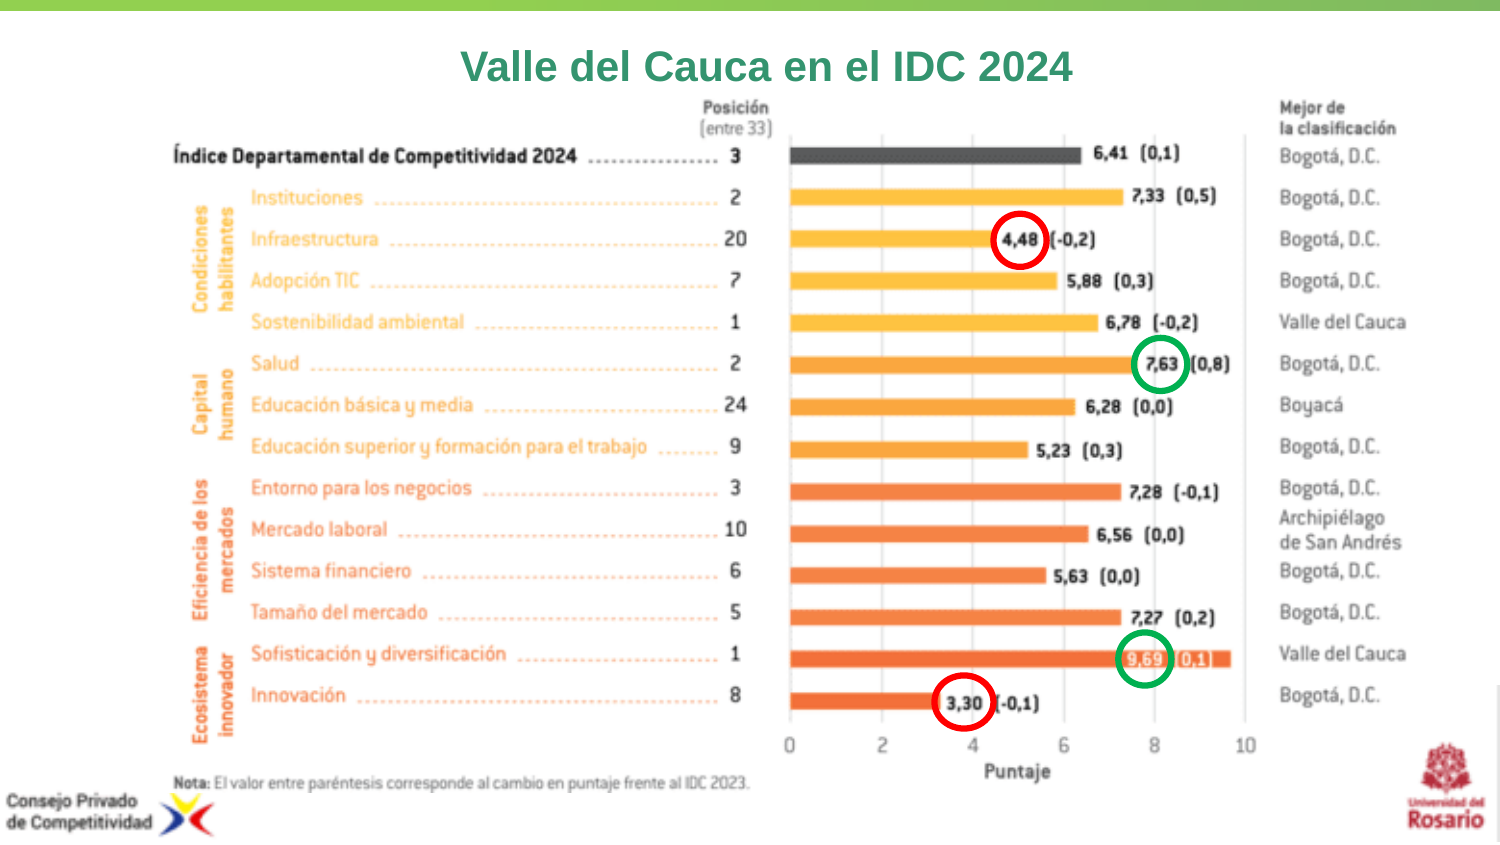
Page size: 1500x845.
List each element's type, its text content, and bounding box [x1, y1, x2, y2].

text_box Valle del Cauca en el IDC 2024 [411, 31, 1123, 94]
picture [0, 96, 1500, 842]
